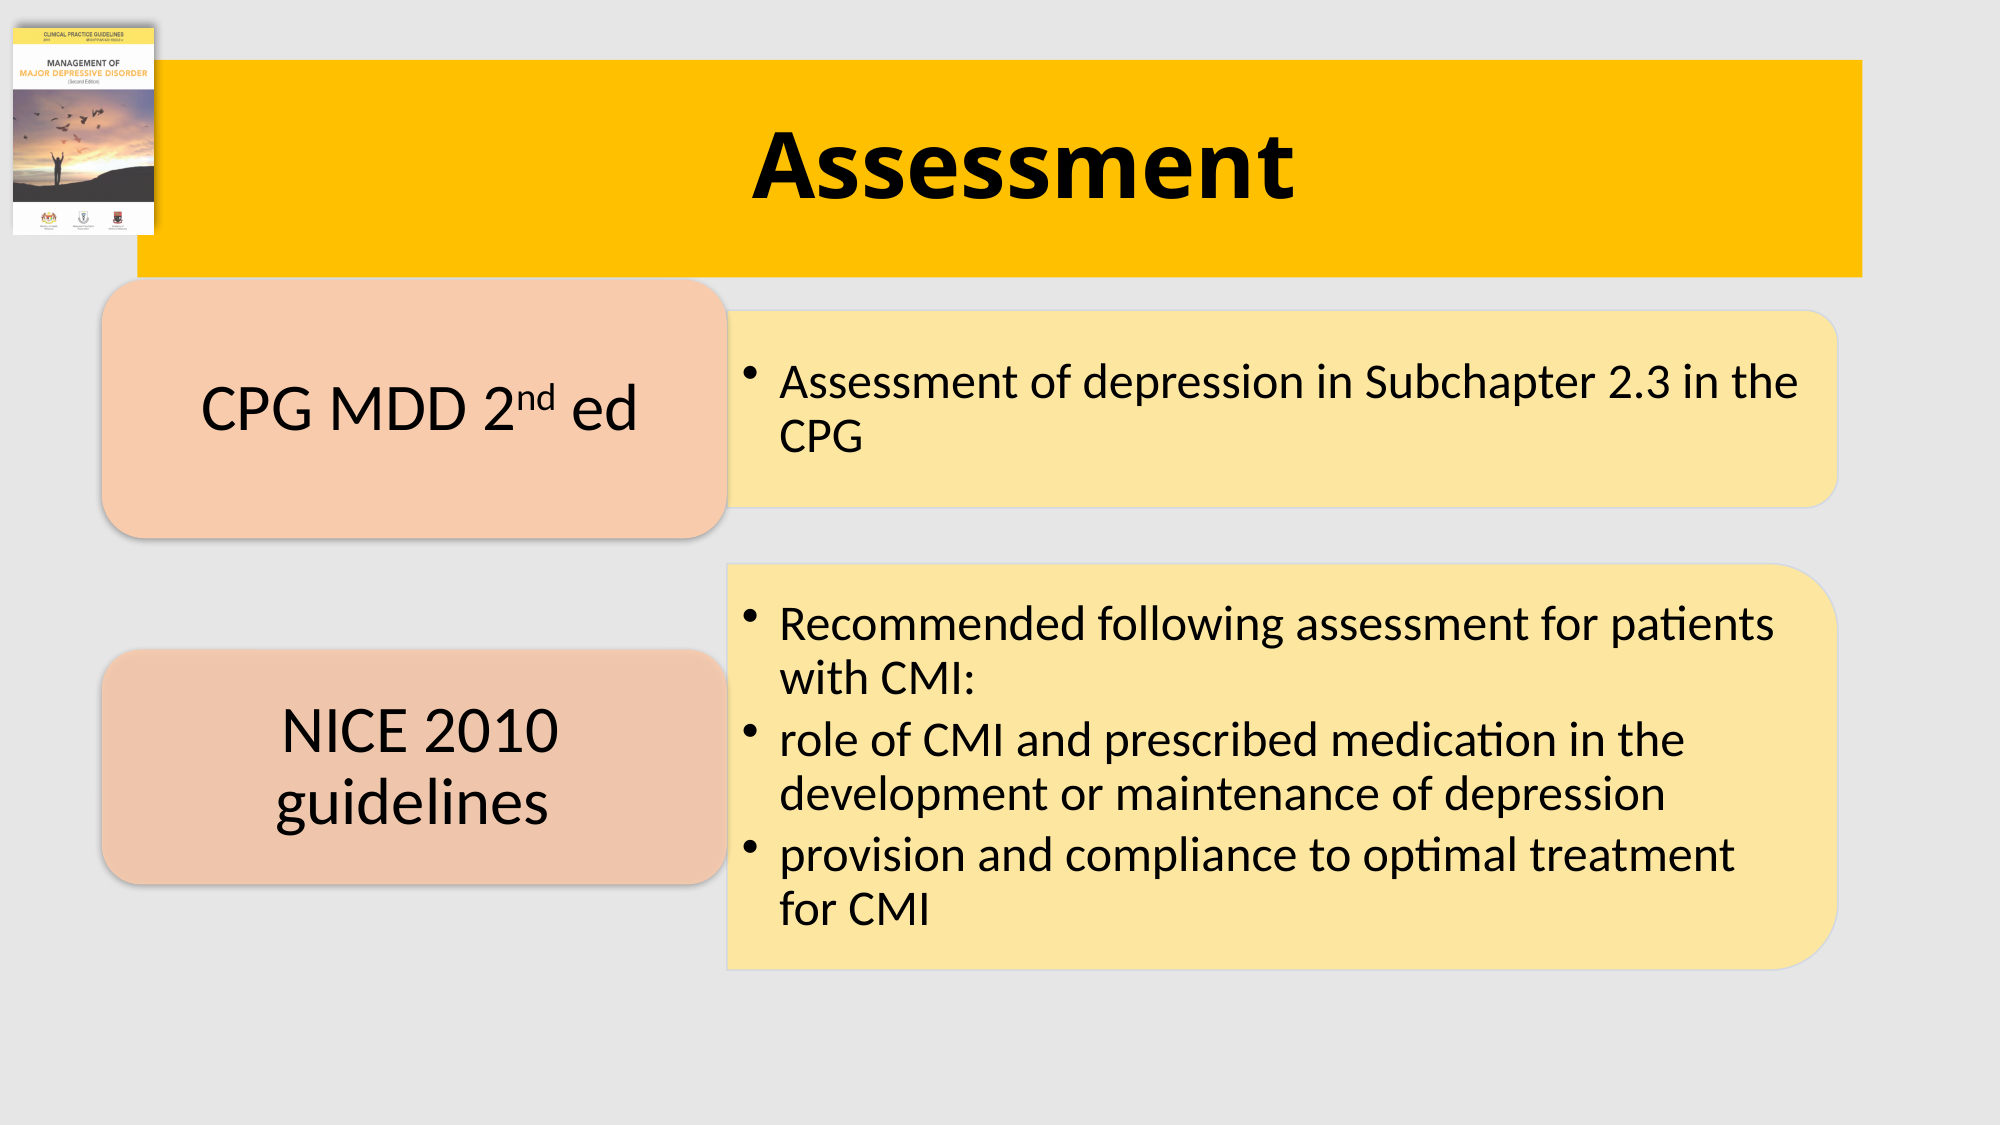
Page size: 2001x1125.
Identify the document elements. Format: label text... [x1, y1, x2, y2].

picture [13, 28, 154, 235]
title Assessment [137, 59, 1863, 278]
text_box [101, 279, 1838, 971]
